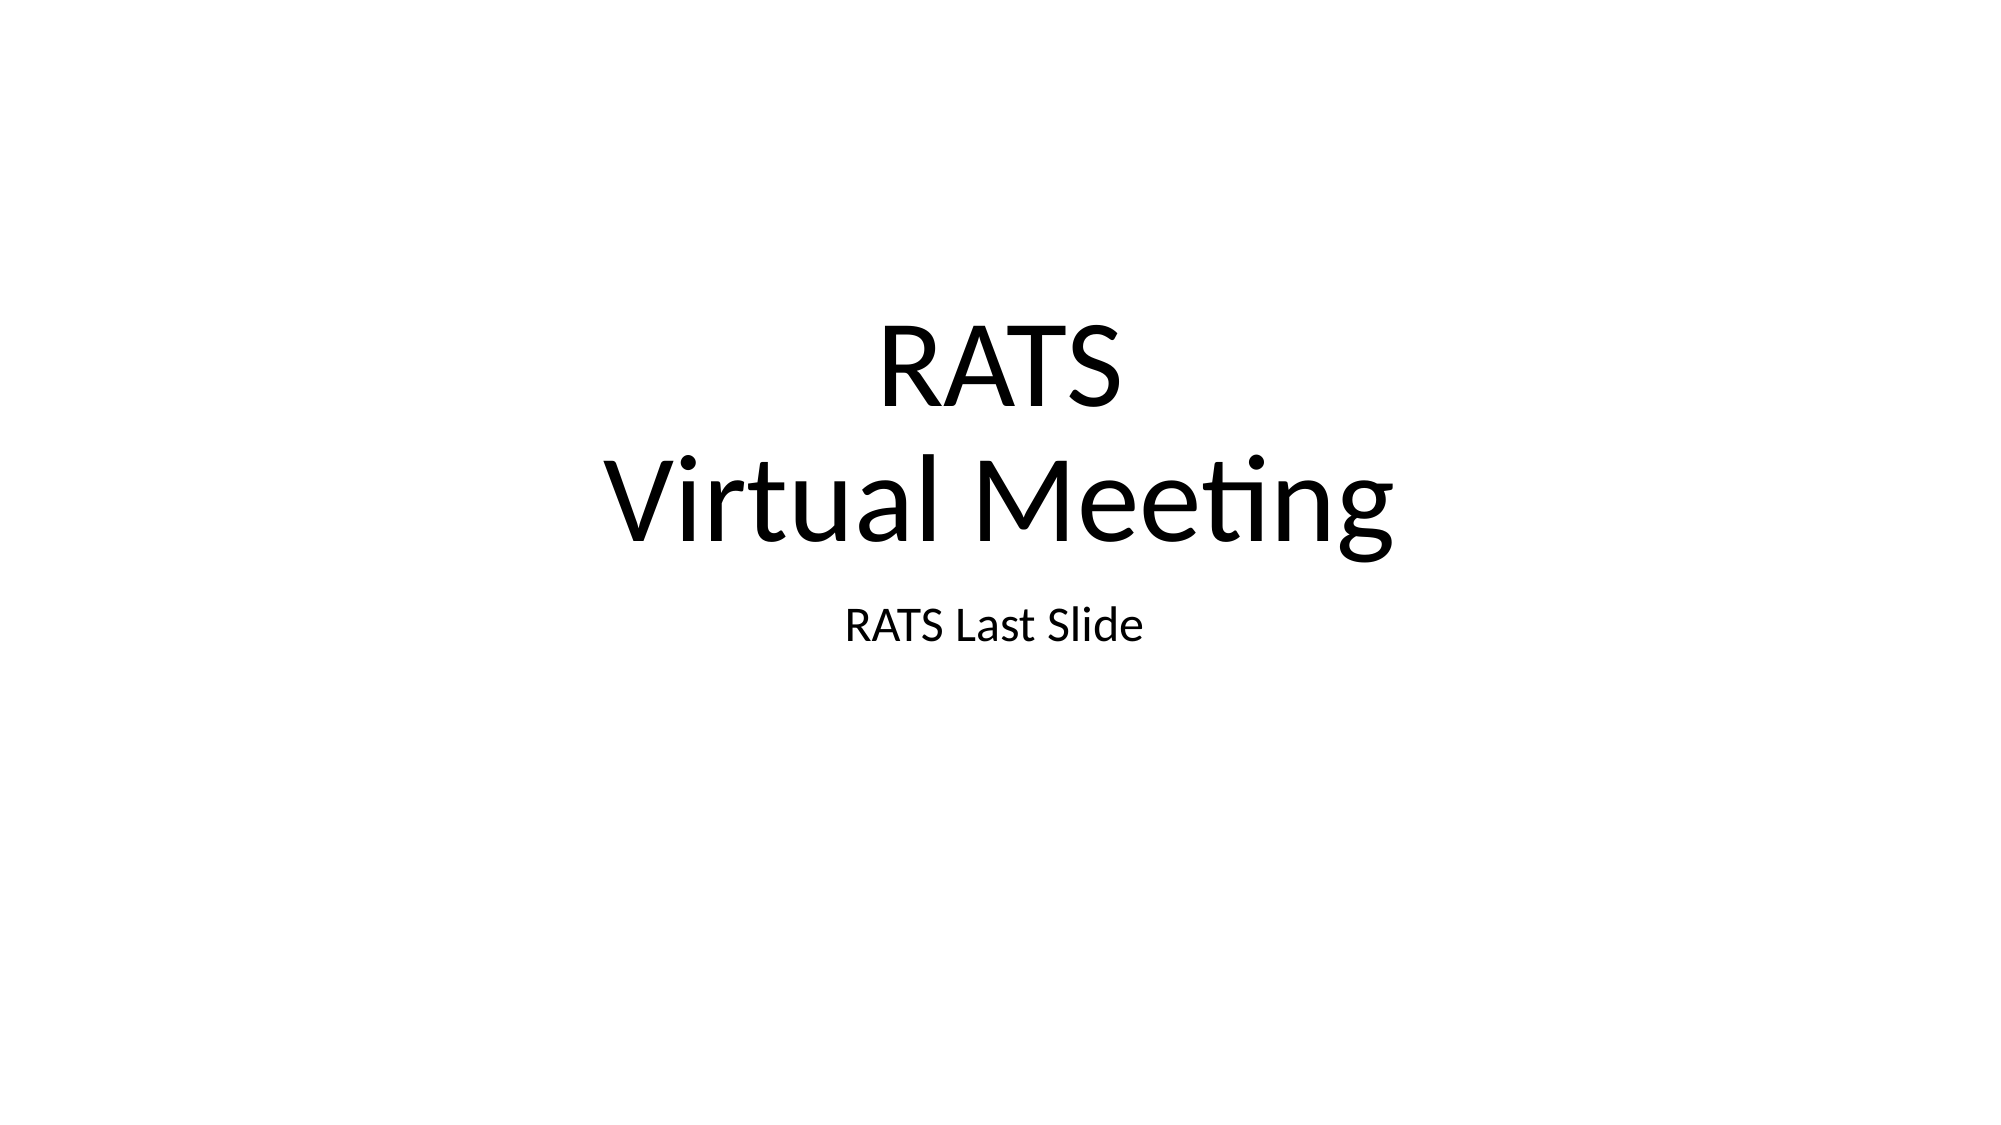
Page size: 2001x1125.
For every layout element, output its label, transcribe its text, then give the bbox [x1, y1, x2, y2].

title RATS Virtual Meeting [249, 184, 1750, 576]
subtitle RATS Last Slide [249, 590, 1750, 863]
